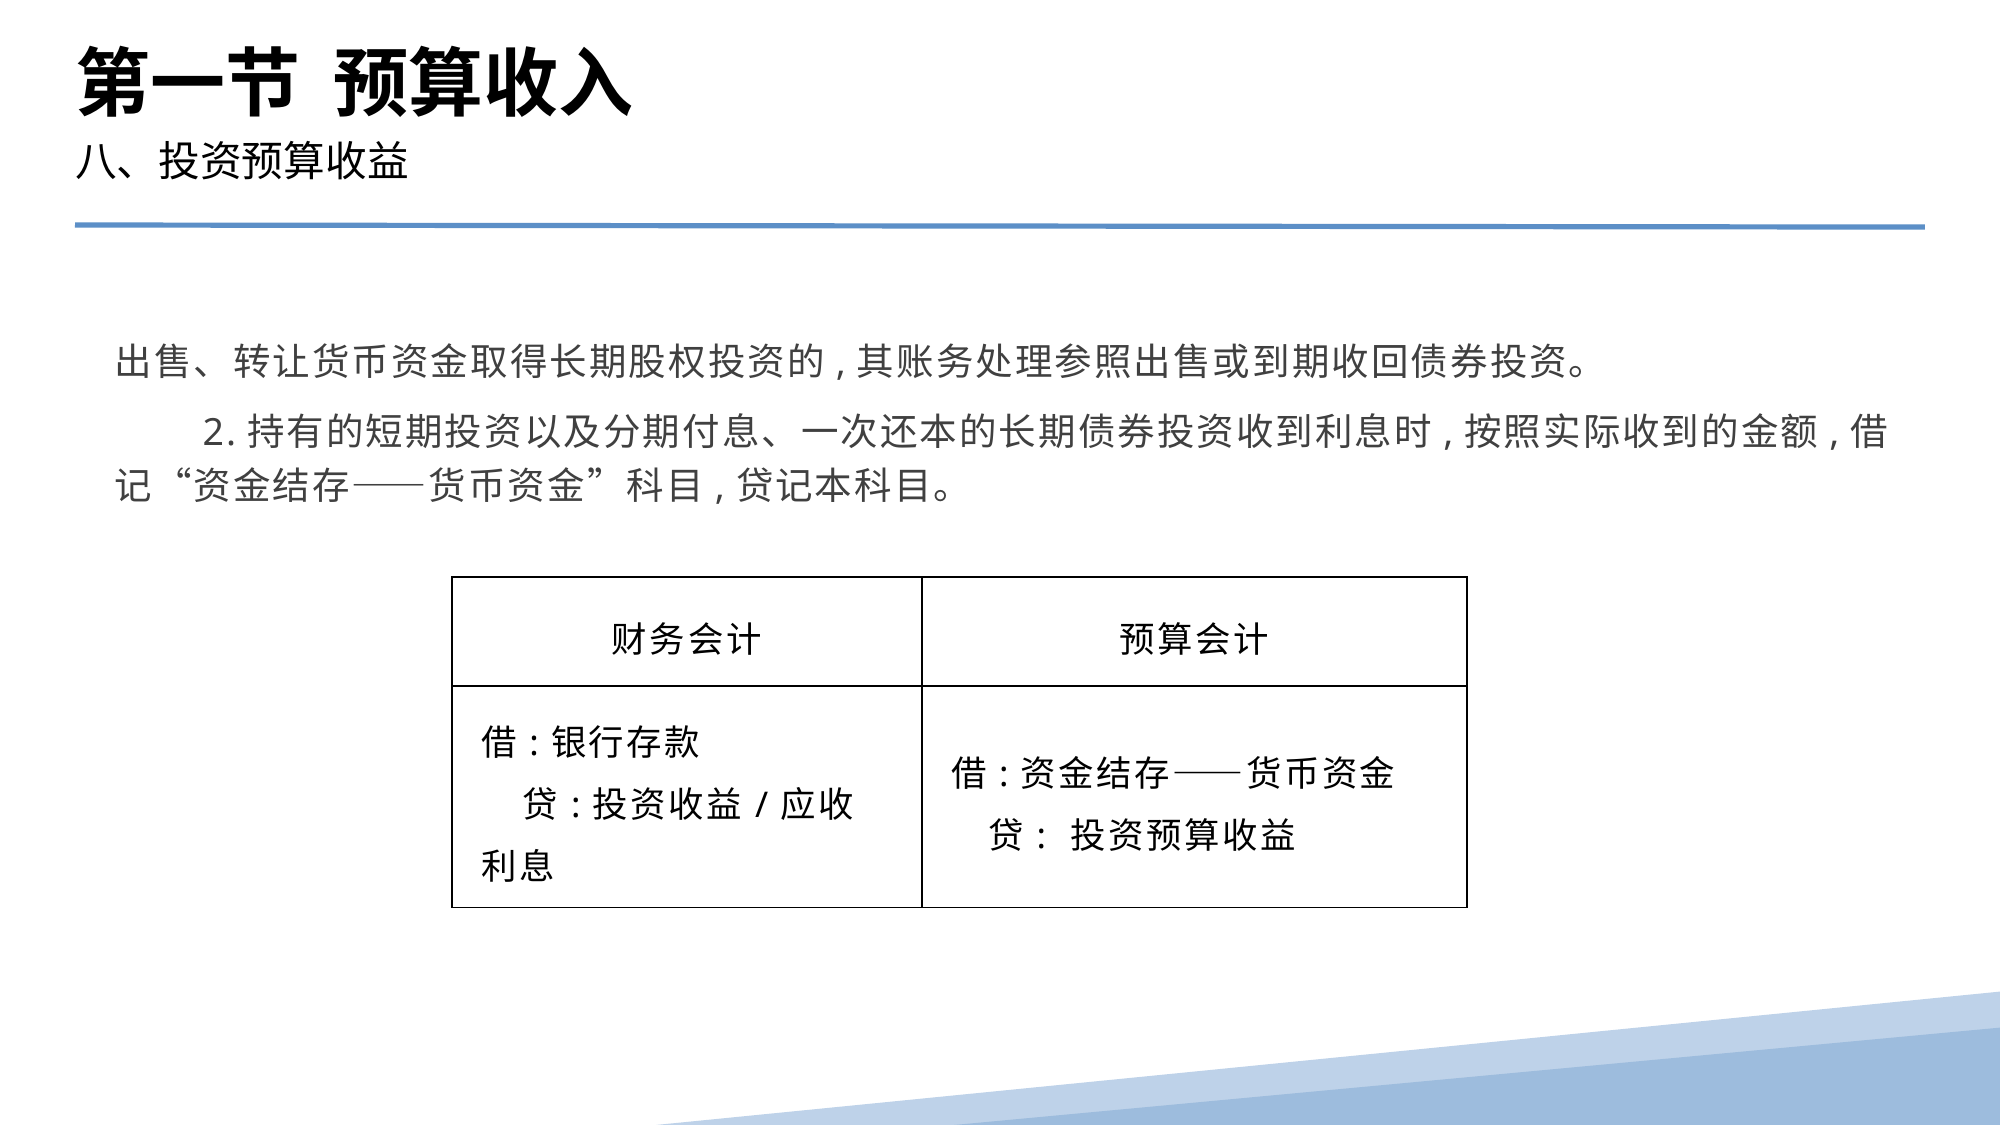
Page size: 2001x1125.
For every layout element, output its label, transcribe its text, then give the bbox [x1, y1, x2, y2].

text_box 八、投资预算收益 [75, 124, 1925, 200]
text_box 第一节 预算收入 [75, 24, 1925, 124]
table_cell 借:资金结存——货币资金 贷: 投资预算收益 [923, 687, 1466, 907]
text_box 出售、转让货币资金取得长期股权投资的,其账务处理参照出售或到期收回债券投资。 2.持有的短期投资以及分期付息、一次还本的长期债券投资收到利息时,按照实际收到的金额,借记“资金结存——货币资金”科目,贷记本科目。 [104, 237, 1925, 599]
table_header 预算会计 [923, 578, 1466, 685]
table_cell 借:银行存款 贷:投资收益/应收利息 [453, 687, 921, 907]
table_header 财务会计 [453, 578, 921, 685]
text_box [656, 991, 2000, 1125]
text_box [74, 224, 1925, 228]
